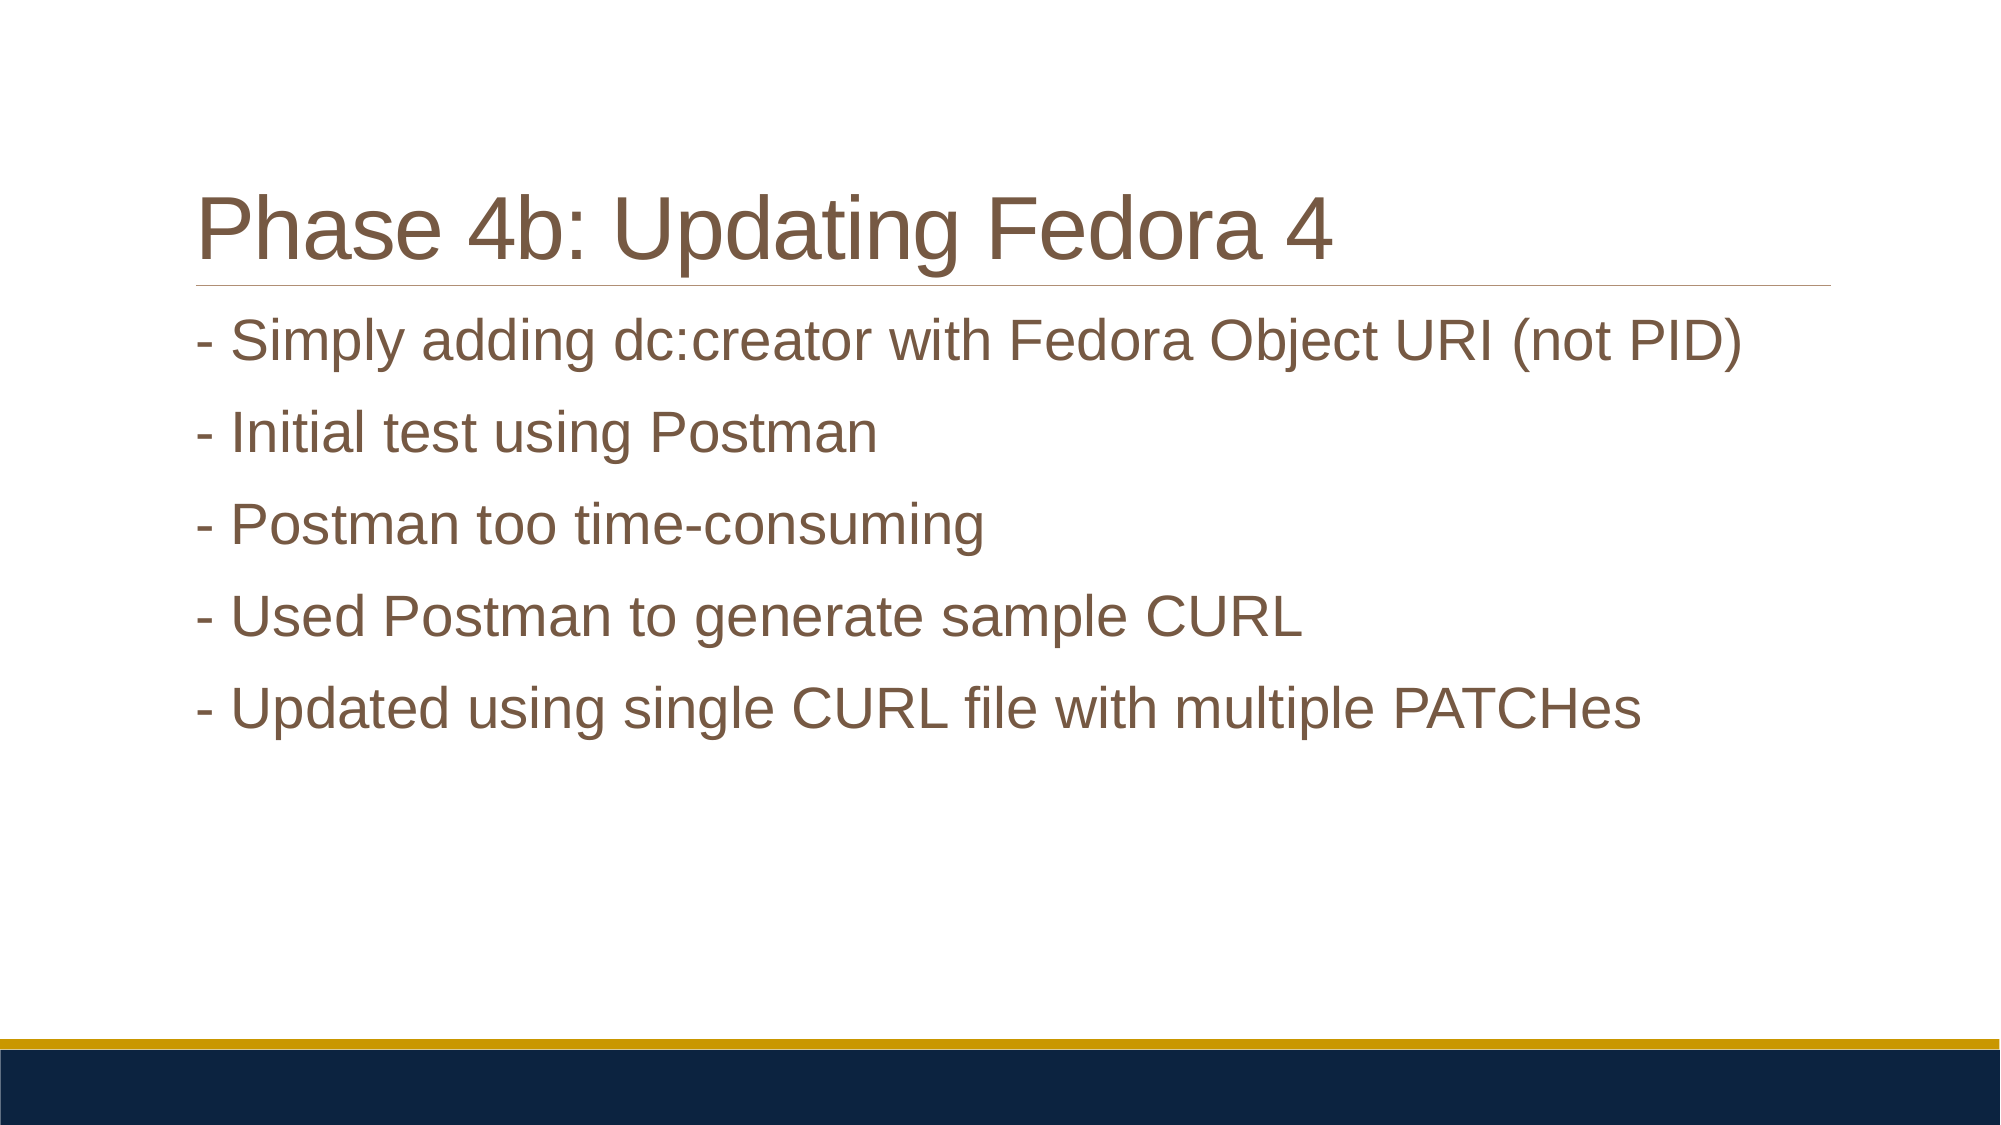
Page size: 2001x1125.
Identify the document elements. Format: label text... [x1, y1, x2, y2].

title Phase 4b: Updating Fedora 4 [180, 47, 1830, 285]
list - Simply adding dc:creator with Fedora Object URI (not PID) - Initial test using Postman - Postman too time-consuming - Used Postman to generate sample CURL - Updated using single CURL file with multiple PATCHes [180, 302, 1830, 963]
